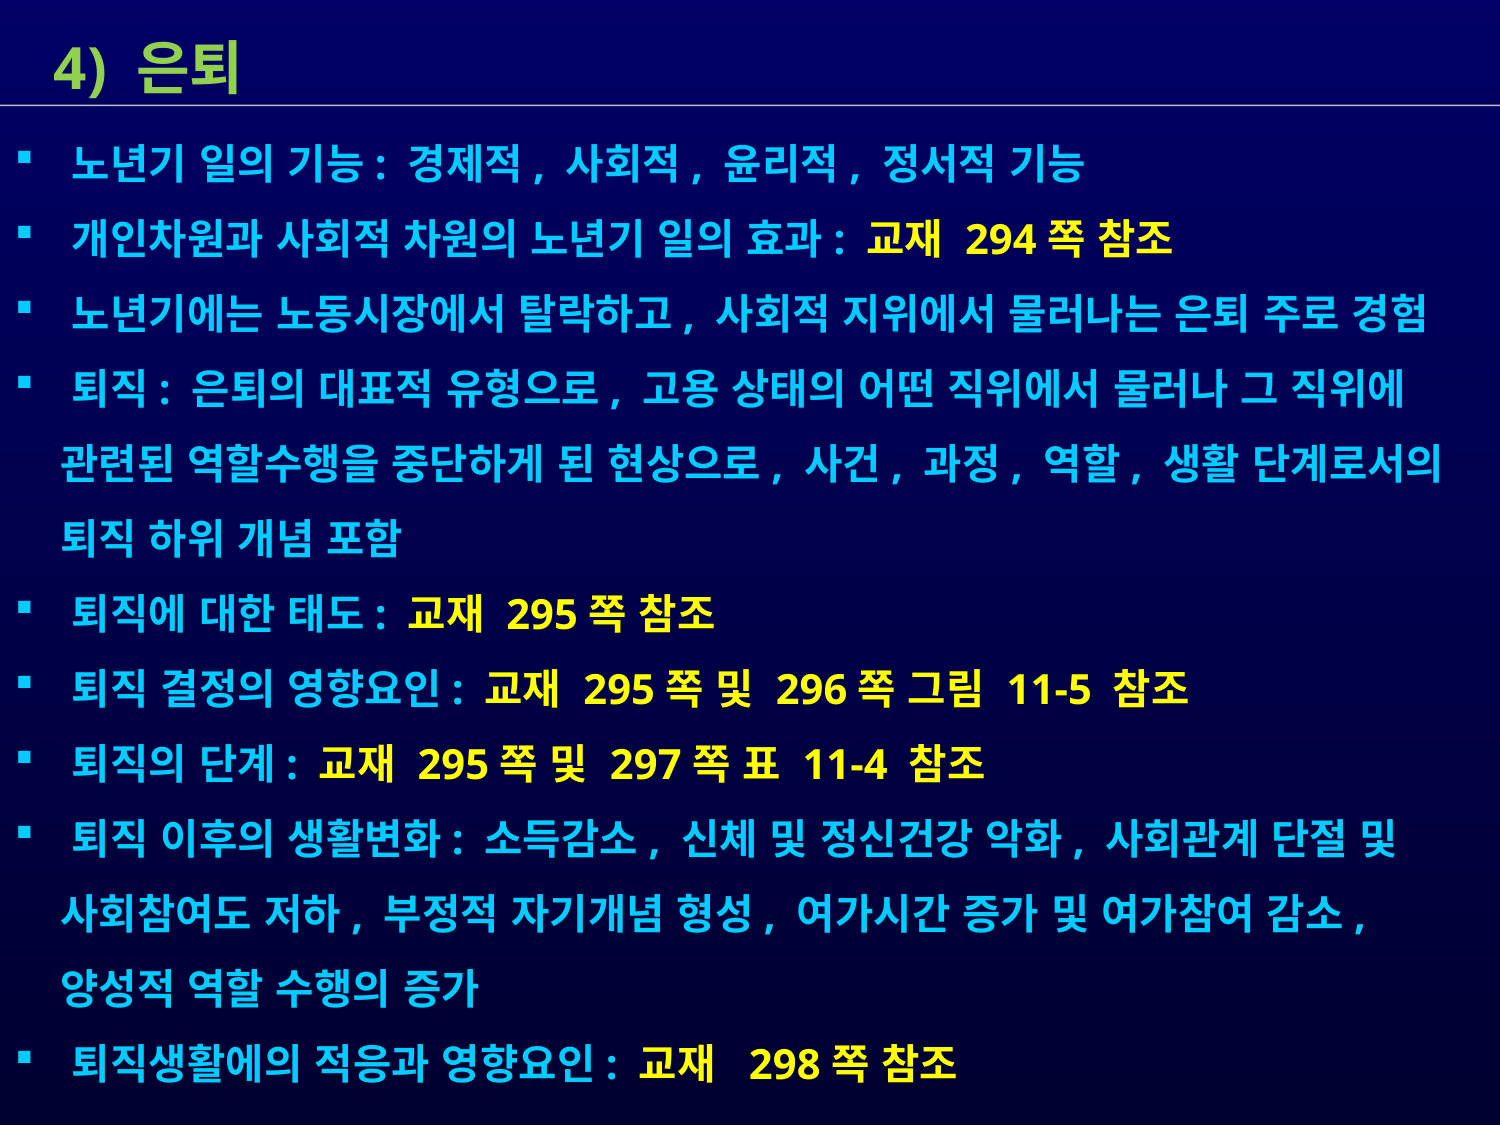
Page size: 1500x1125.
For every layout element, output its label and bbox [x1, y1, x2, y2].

text_box [0, 23, 1500, 1106]
